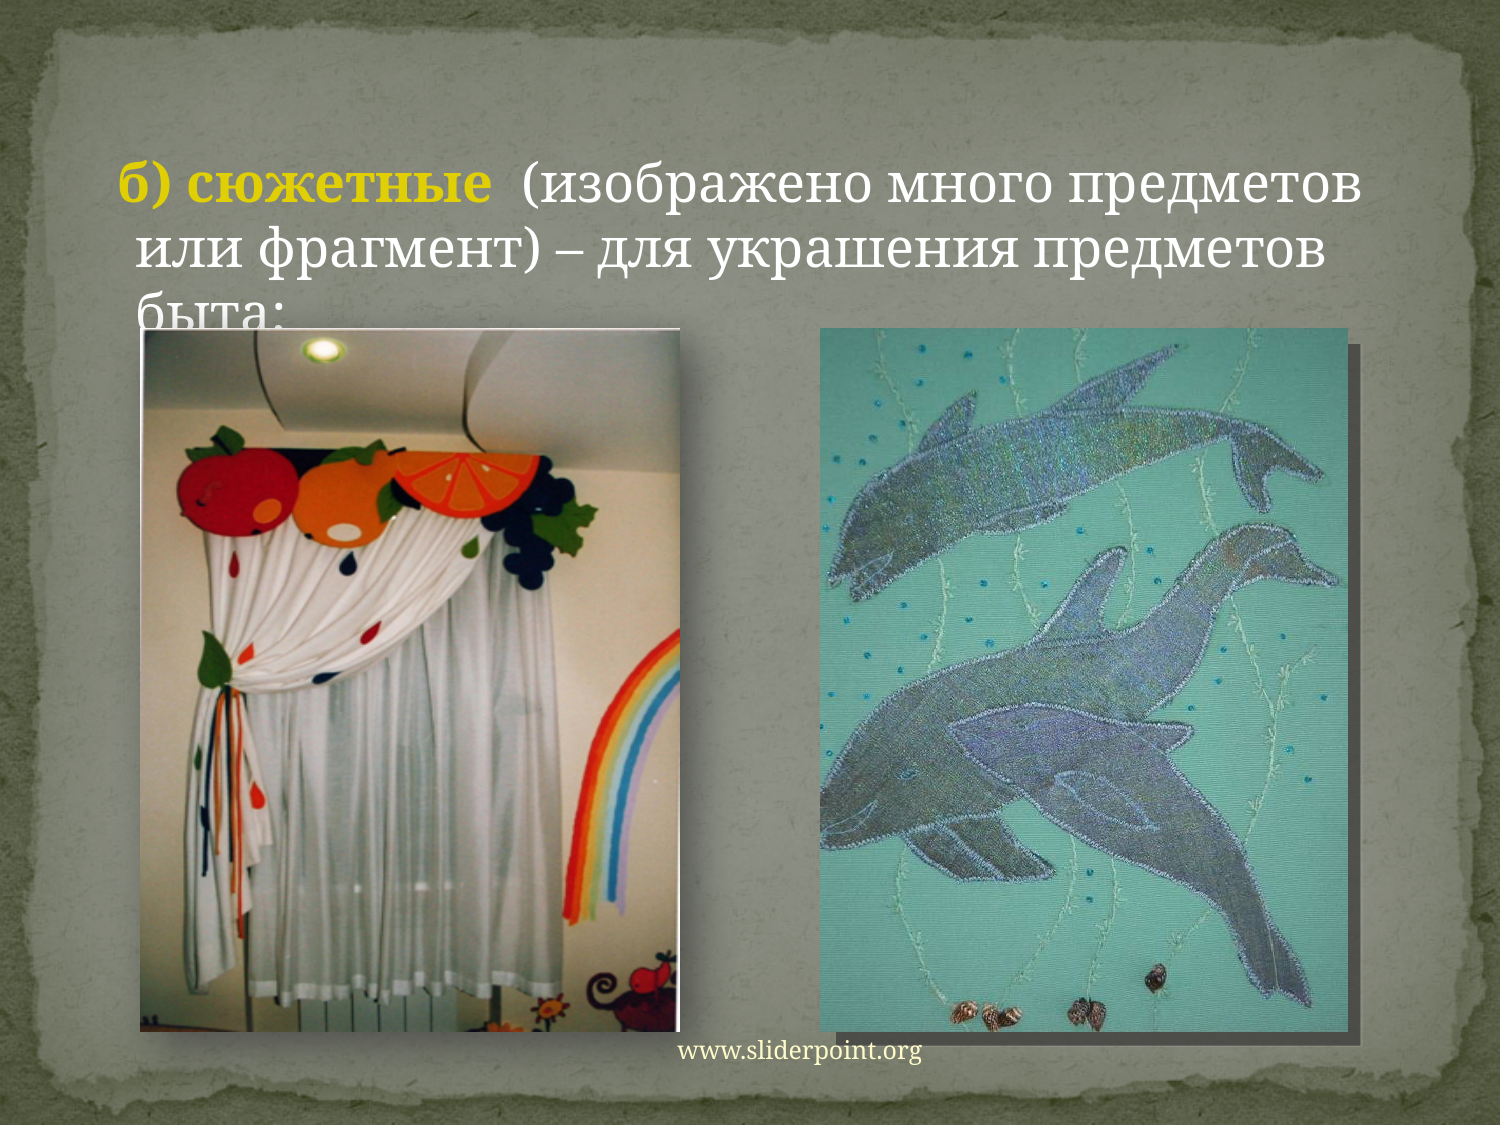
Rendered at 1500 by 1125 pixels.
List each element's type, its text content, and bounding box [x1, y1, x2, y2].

picture [820, 328, 1349, 1033]
footer www.sliderpoint.org [350, 1017, 938, 1081]
picture [140, 328, 681, 1032]
list б) сюжетные (изображено много предметов или фрагмент) – для украшения предметов быта; [74, 140, 1426, 1001]
